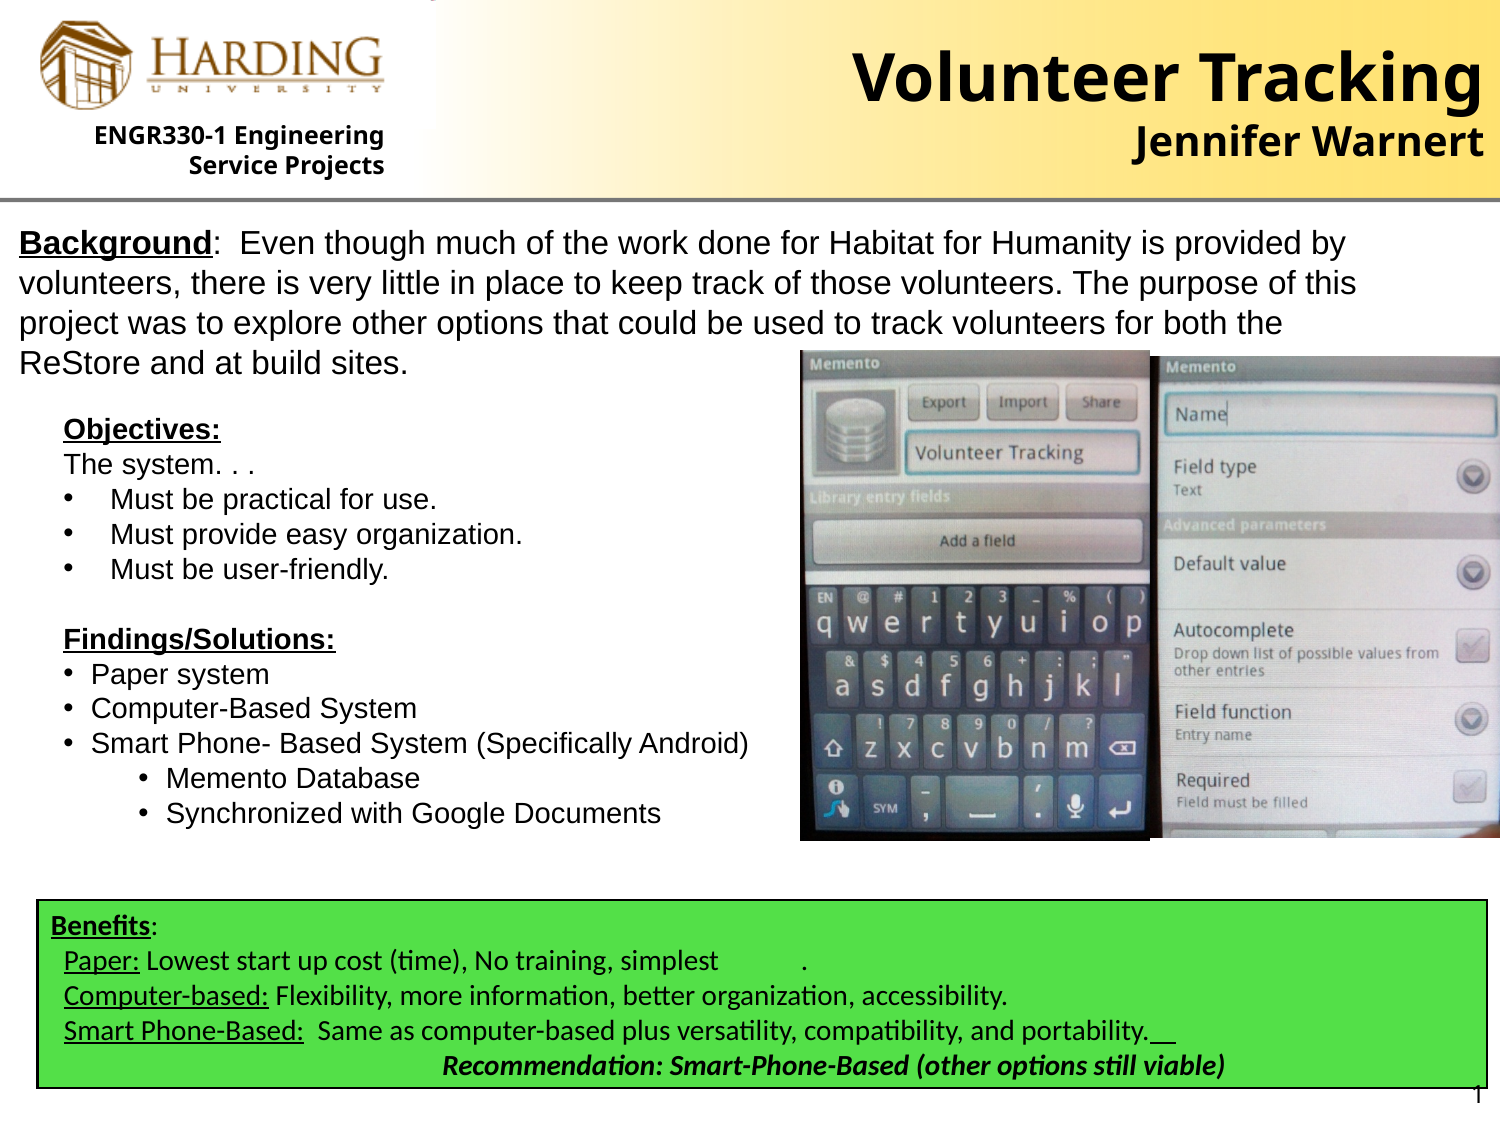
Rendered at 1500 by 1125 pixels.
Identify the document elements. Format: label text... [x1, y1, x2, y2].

text_box Benefits: Paper: Lowest start up cost (time), No training, simplest . Computer-based: Flexibility, more information, better organization, accessibility. Smart Phone-Based: Same as computer-based plus versatility, compatibility, and portability. Recommendation: Smart-Phone-Based (other options still viable) [37, 899, 1488, 1088]
slide_number 1 [1149, 1065, 1500, 1125]
text_box Background: Even though much of the work done for Habitat for Humanity is provided by volunteers, there is very little in place to keep track of those volunteers. The purpose of this project was to explore other options that could be used to track volunteers for both the ReStore and at build sites. [4, 213, 1425, 389]
picture [799, 349, 1500, 841]
picture [0, 0, 436, 129]
text_box Objectives: The system. . . Must be practical for use. Must provide easy organization. Must be user-friendly. Findings/Solutions: Paper system Computer-Based System Smart Phone- Based System (Specifically Android) Memento Database Synchronized with Google Documents [49, 389, 788, 1081]
title Volunteer Tracking Jennifer Warnert [474, 12, 1500, 188]
